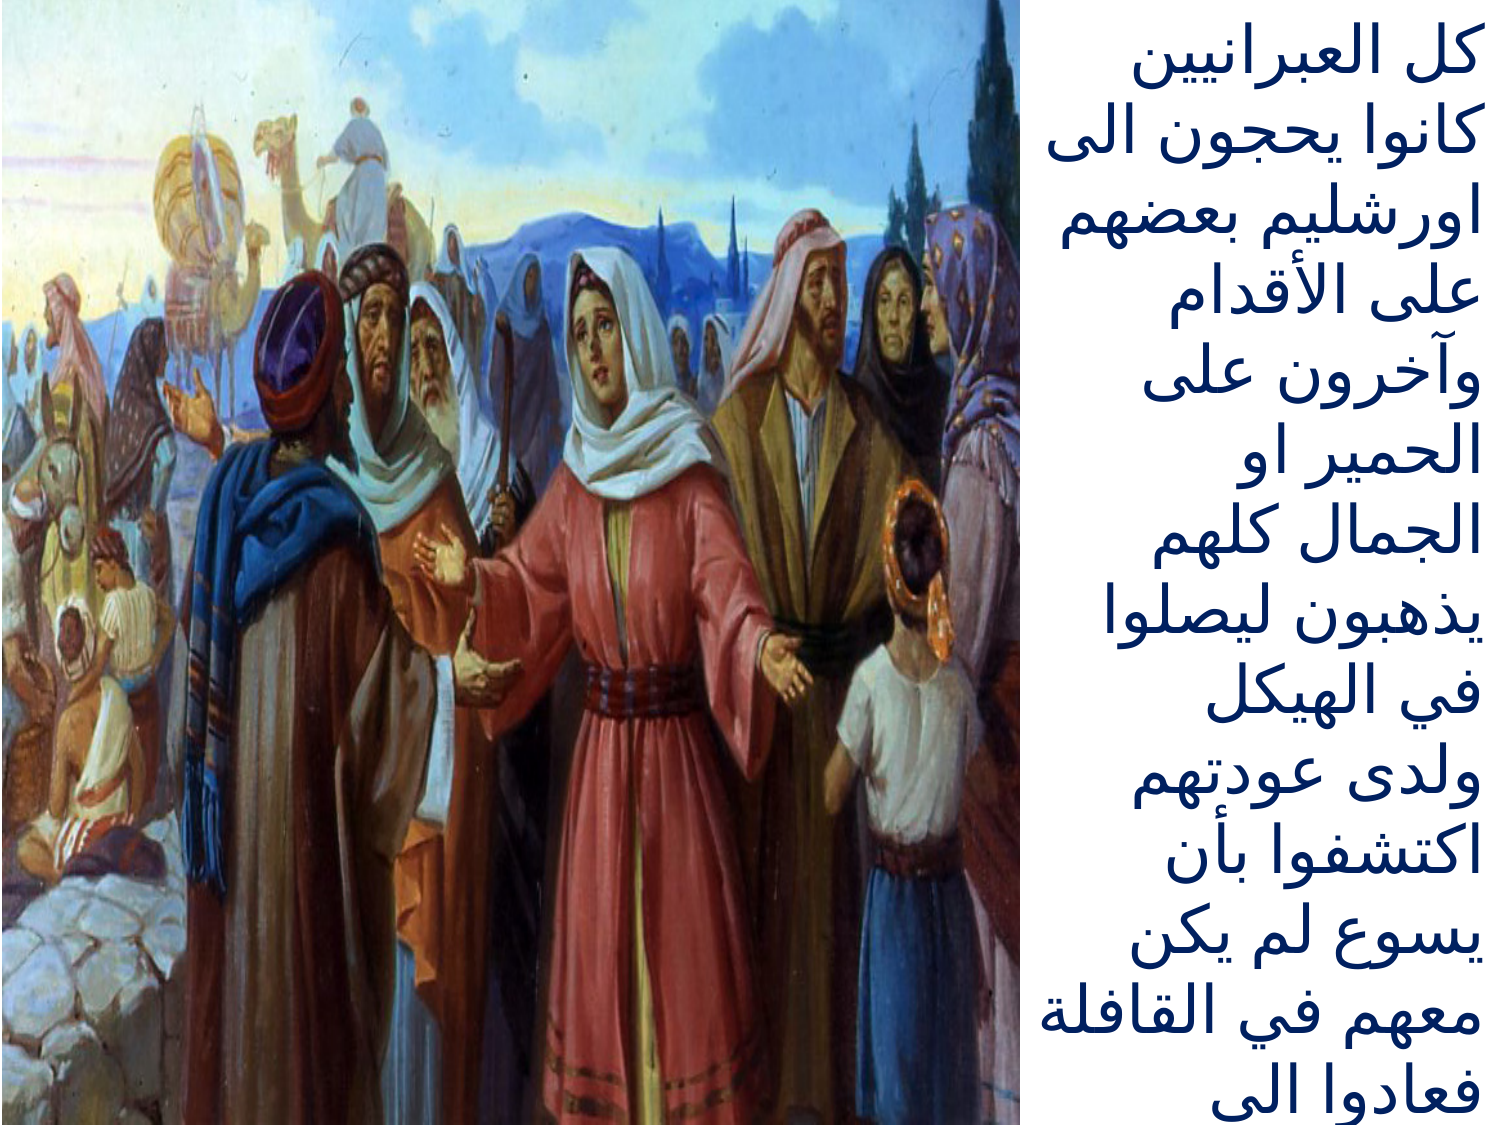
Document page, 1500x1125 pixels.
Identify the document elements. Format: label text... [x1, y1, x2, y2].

text_box كل العبرانيين كانوا يحجون الى اورشليم بعضهم على الأقدام وآخرون على الحمير او الجمال كلهم يذهبون ليصلوا في الهيكل ولدى عودتهم اكتشفوا بأن يسوع لم يكن معهم في القافلة فعادوا الى اورشليم يبحثون عنه ولكن أين كان يسوع لقد بقي في الهيكل ليصلي [1021, 0, 1500, 1125]
picture [2, 0, 1020, 1125]
